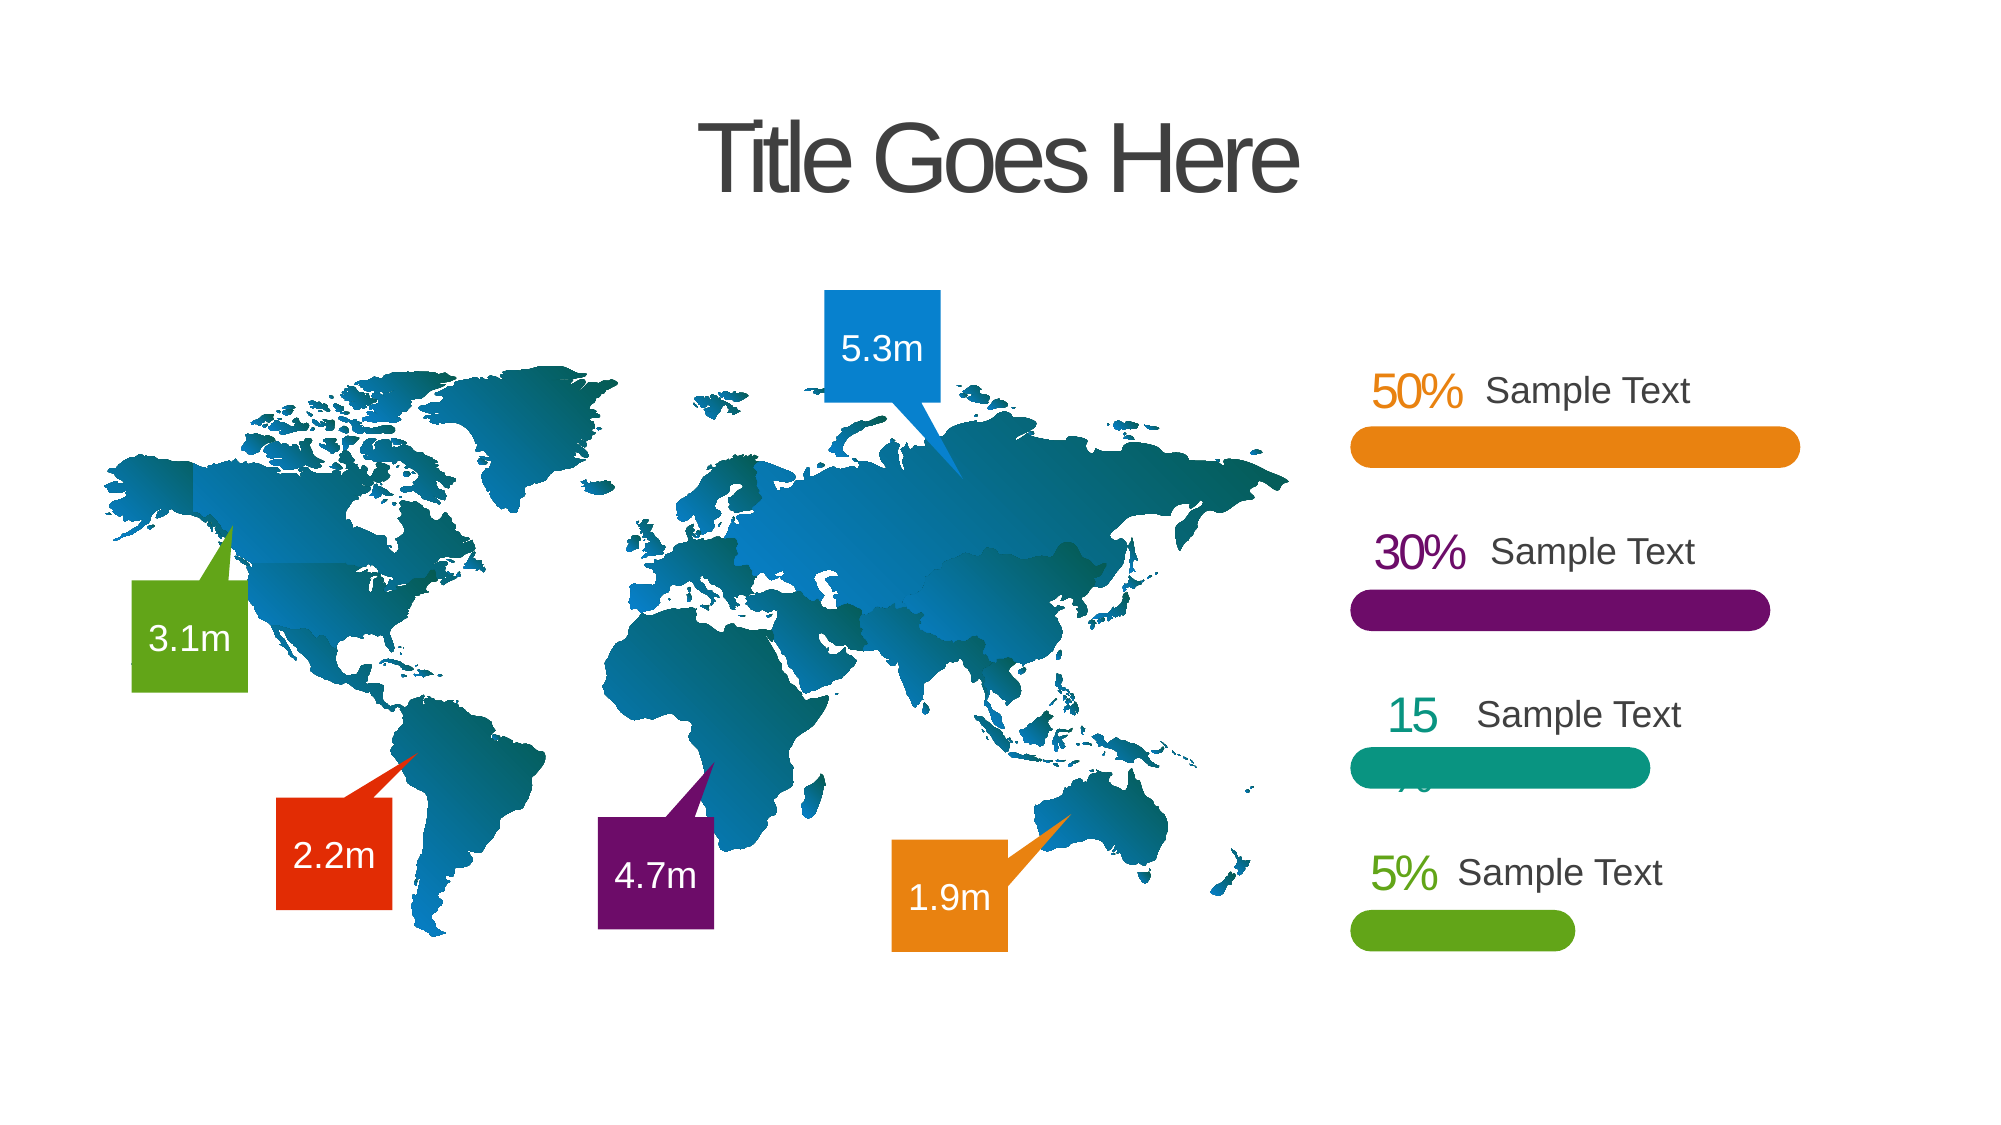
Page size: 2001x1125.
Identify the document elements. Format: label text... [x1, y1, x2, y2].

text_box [1350, 350, 1908, 468]
text_box Title Goes Here [588, 86, 1412, 218]
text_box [1350, 832, 1908, 952]
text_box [1350, 674, 1908, 789]
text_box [1350, 511, 1908, 632]
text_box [104, 290, 1289, 952]
